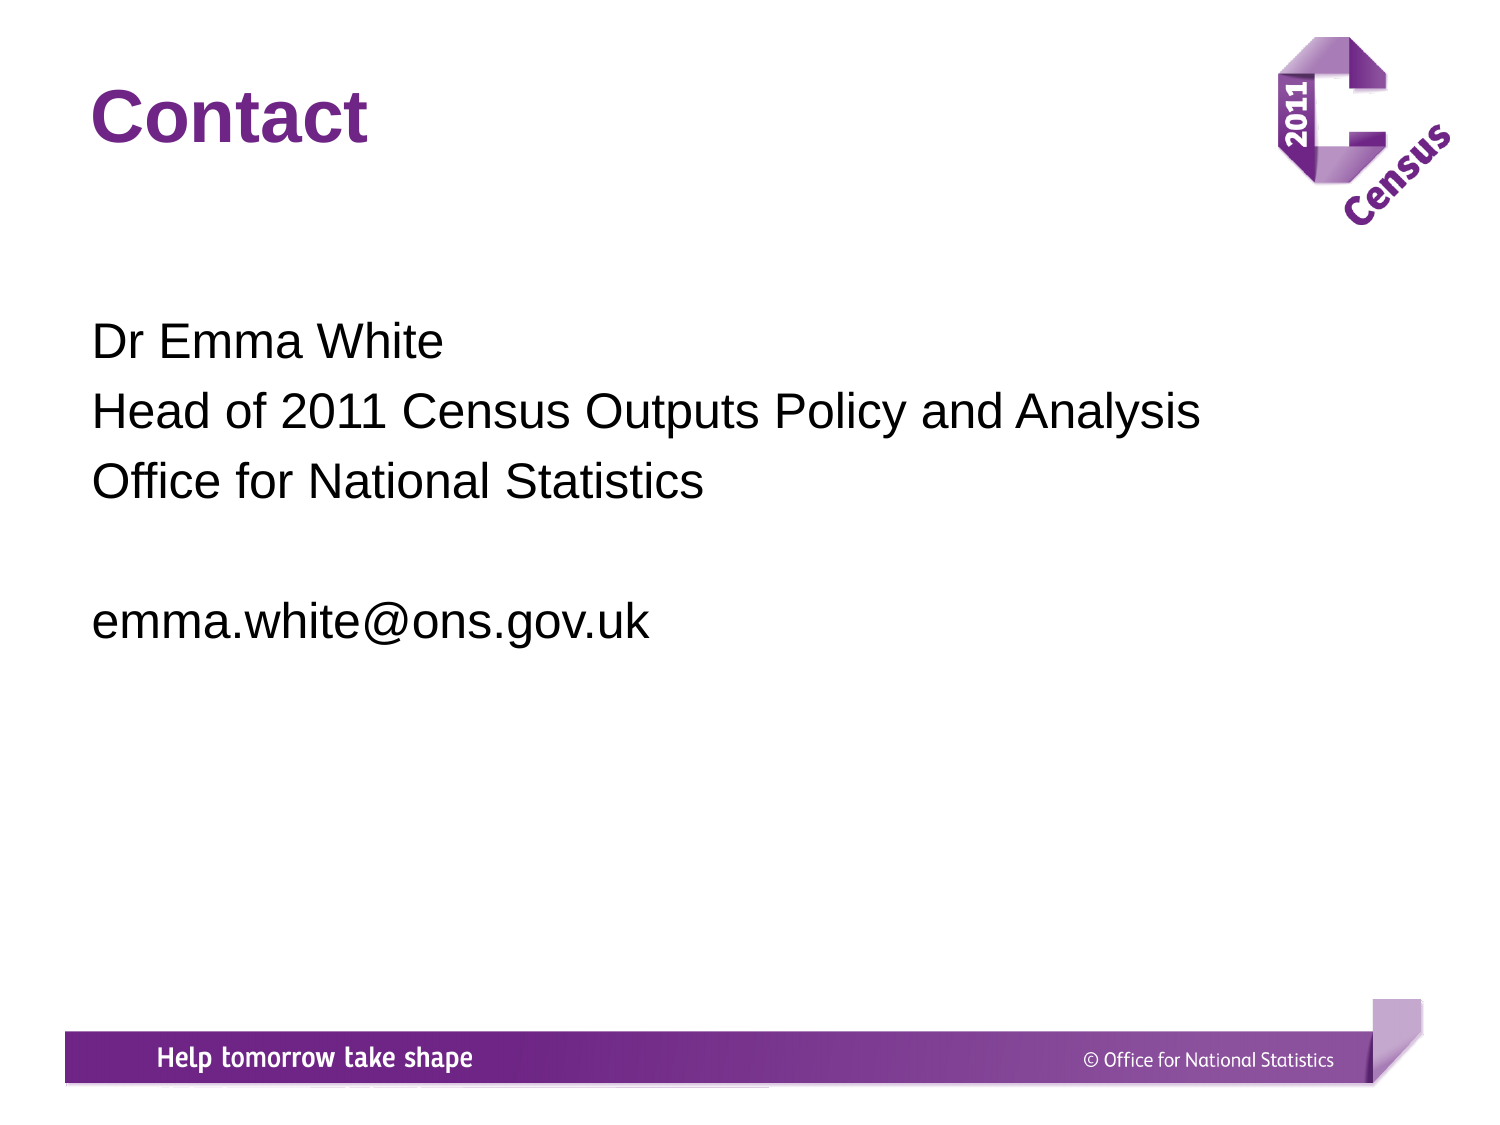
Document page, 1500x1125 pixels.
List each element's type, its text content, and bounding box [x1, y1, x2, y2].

title Contact [74, 18, 1426, 207]
list Dr Emma White Head of 2011 Census Outputs Policy and Analysis Office for National Statistics emma.white@ons.gov.uk [76, 160, 1427, 870]
picture [1426, 37, 1450, 225]
picture [65, 999, 1424, 1088]
